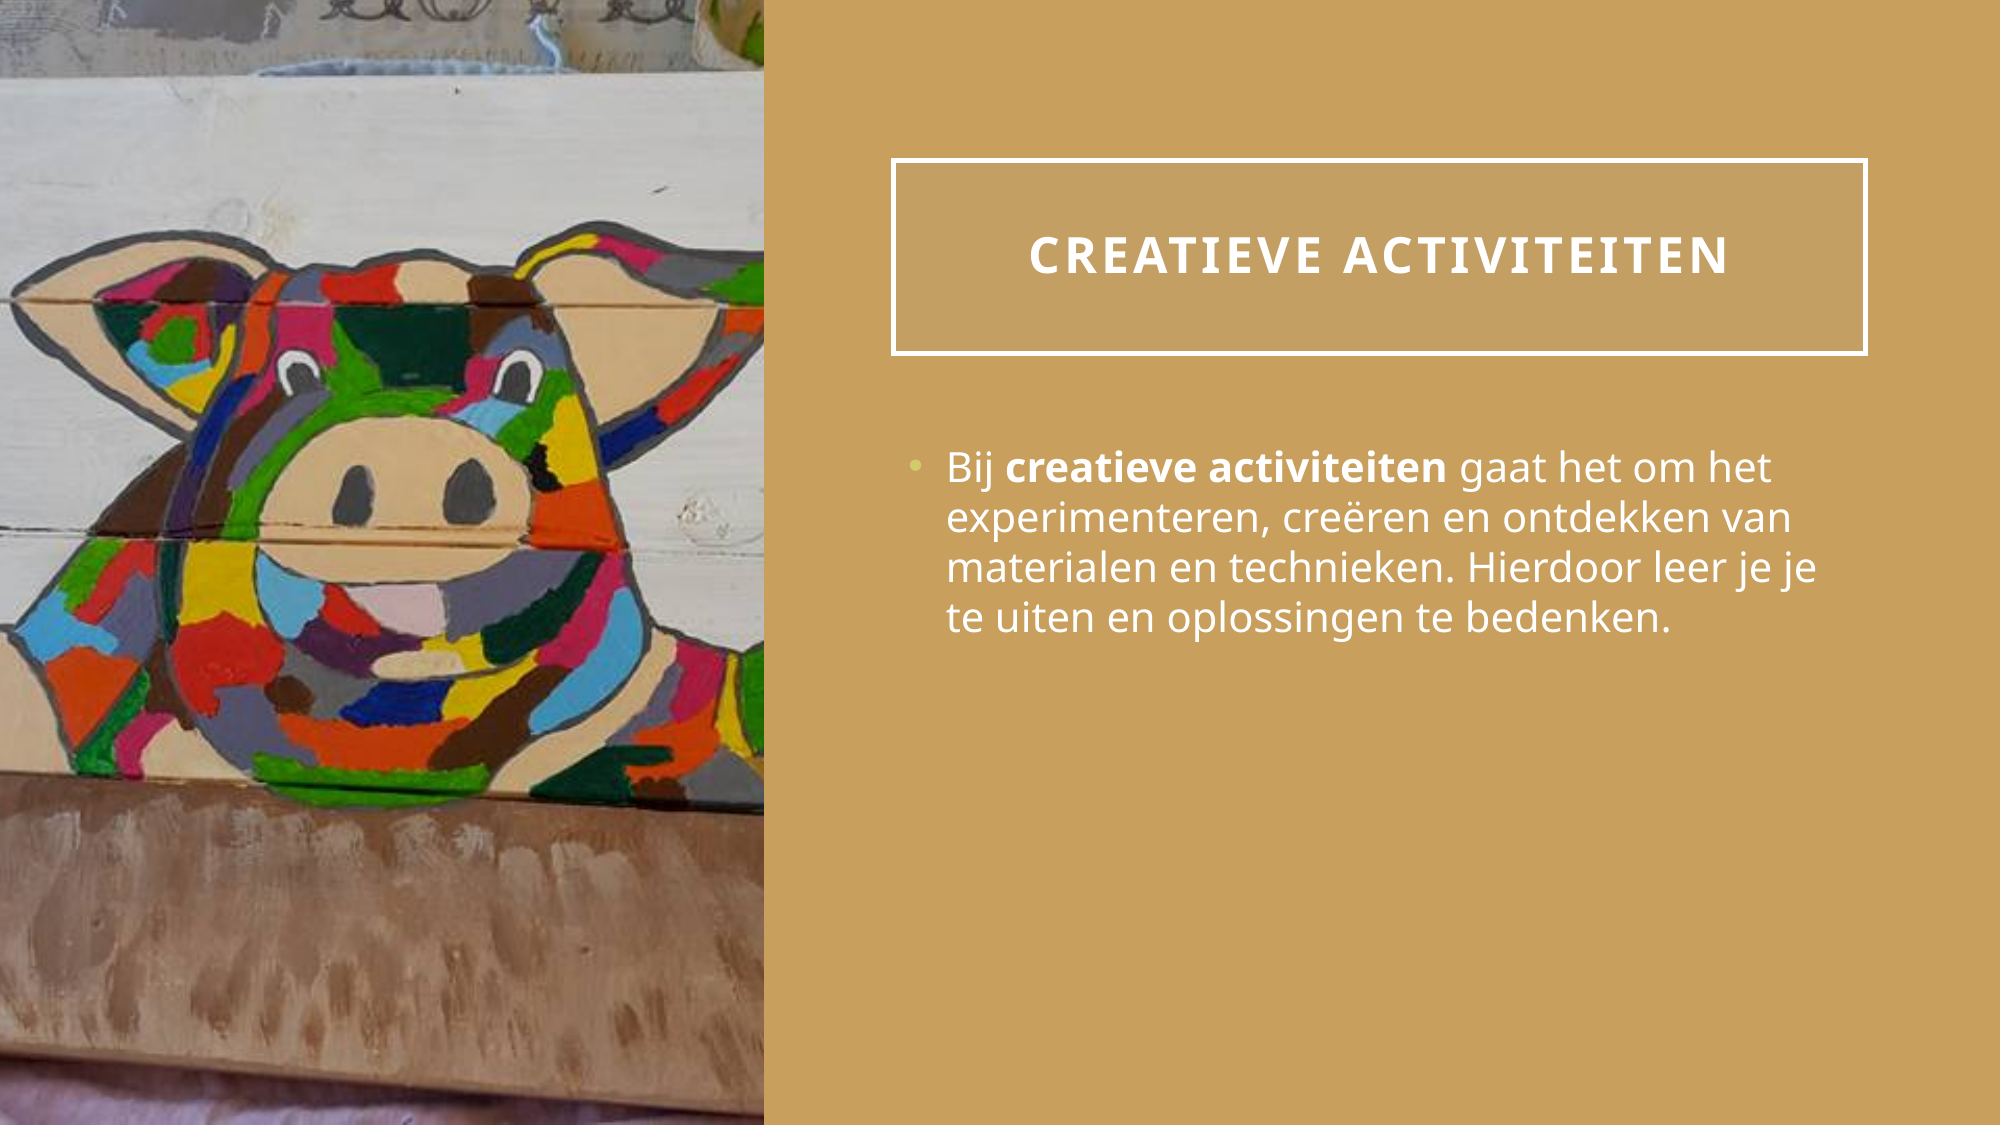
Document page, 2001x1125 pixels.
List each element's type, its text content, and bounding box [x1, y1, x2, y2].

list Bij creatieve activiteiten gaat het om het experimenteren, creëren en ontdekken van materialen en technieken. Hierdoor leer je je te uiten en oplossingen te bedenken. [893, 433, 1866, 968]
picture [0, 0, 764, 1125]
title Creatieve activiteiten [891, 158, 1868, 356]
